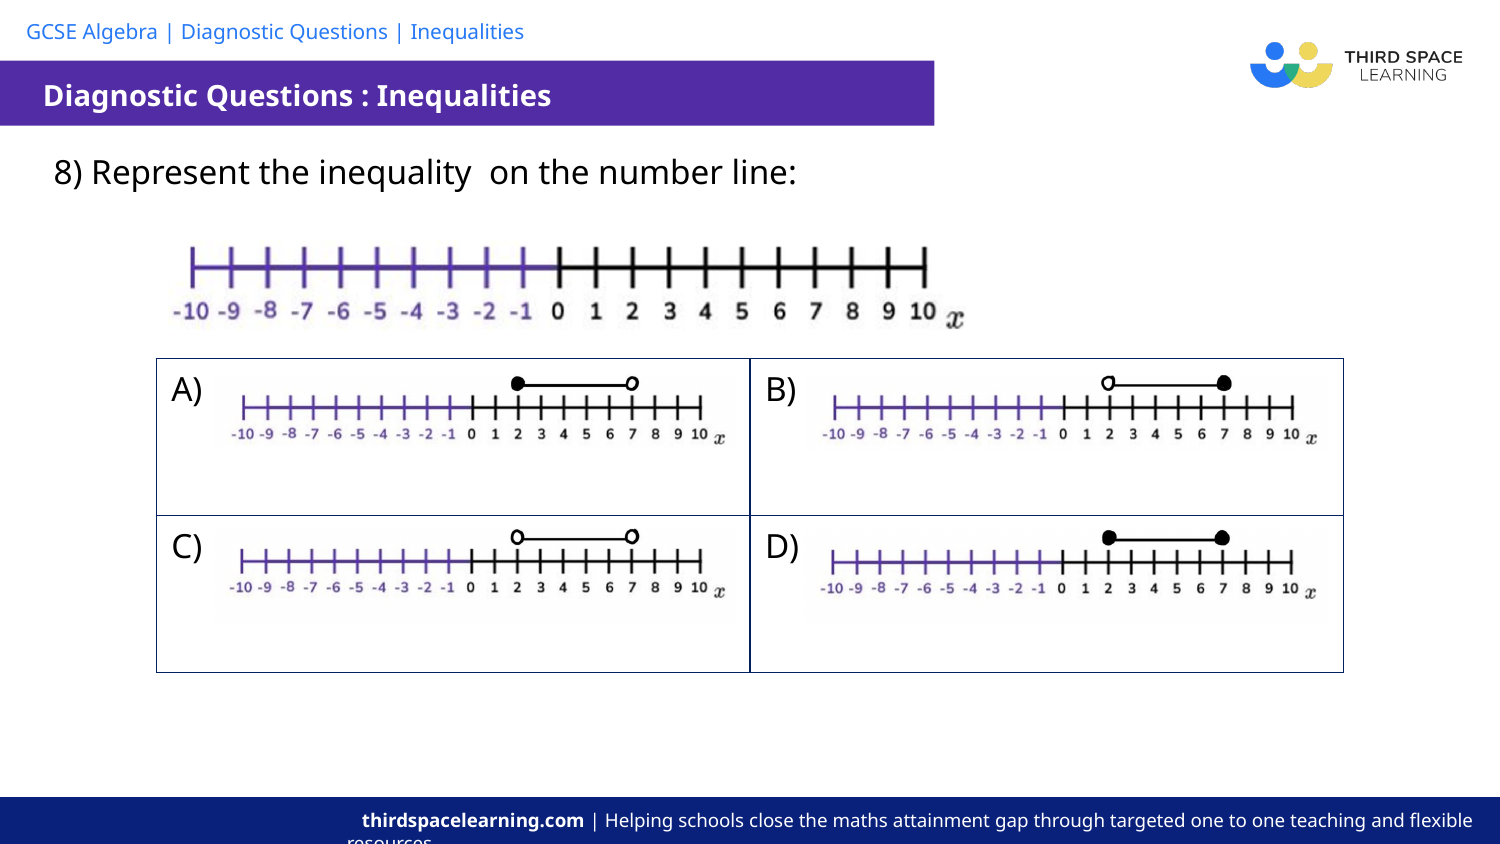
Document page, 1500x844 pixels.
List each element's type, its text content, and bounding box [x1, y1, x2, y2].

picture [1250, 33, 1465, 99]
table_cell D) [751, 516, 1343, 672]
picture [804, 374, 1328, 451]
picture [153, 218, 976, 352]
picture [213, 374, 736, 451]
text_box Diagnostic Questions : Inequalities [27, 61, 778, 127]
picture [211, 528, 736, 623]
picture [802, 529, 1327, 623]
table_header A) [157, 360, 749, 515]
table_header B) [751, 359, 1343, 515]
table_cell C) [157, 516, 749, 672]
